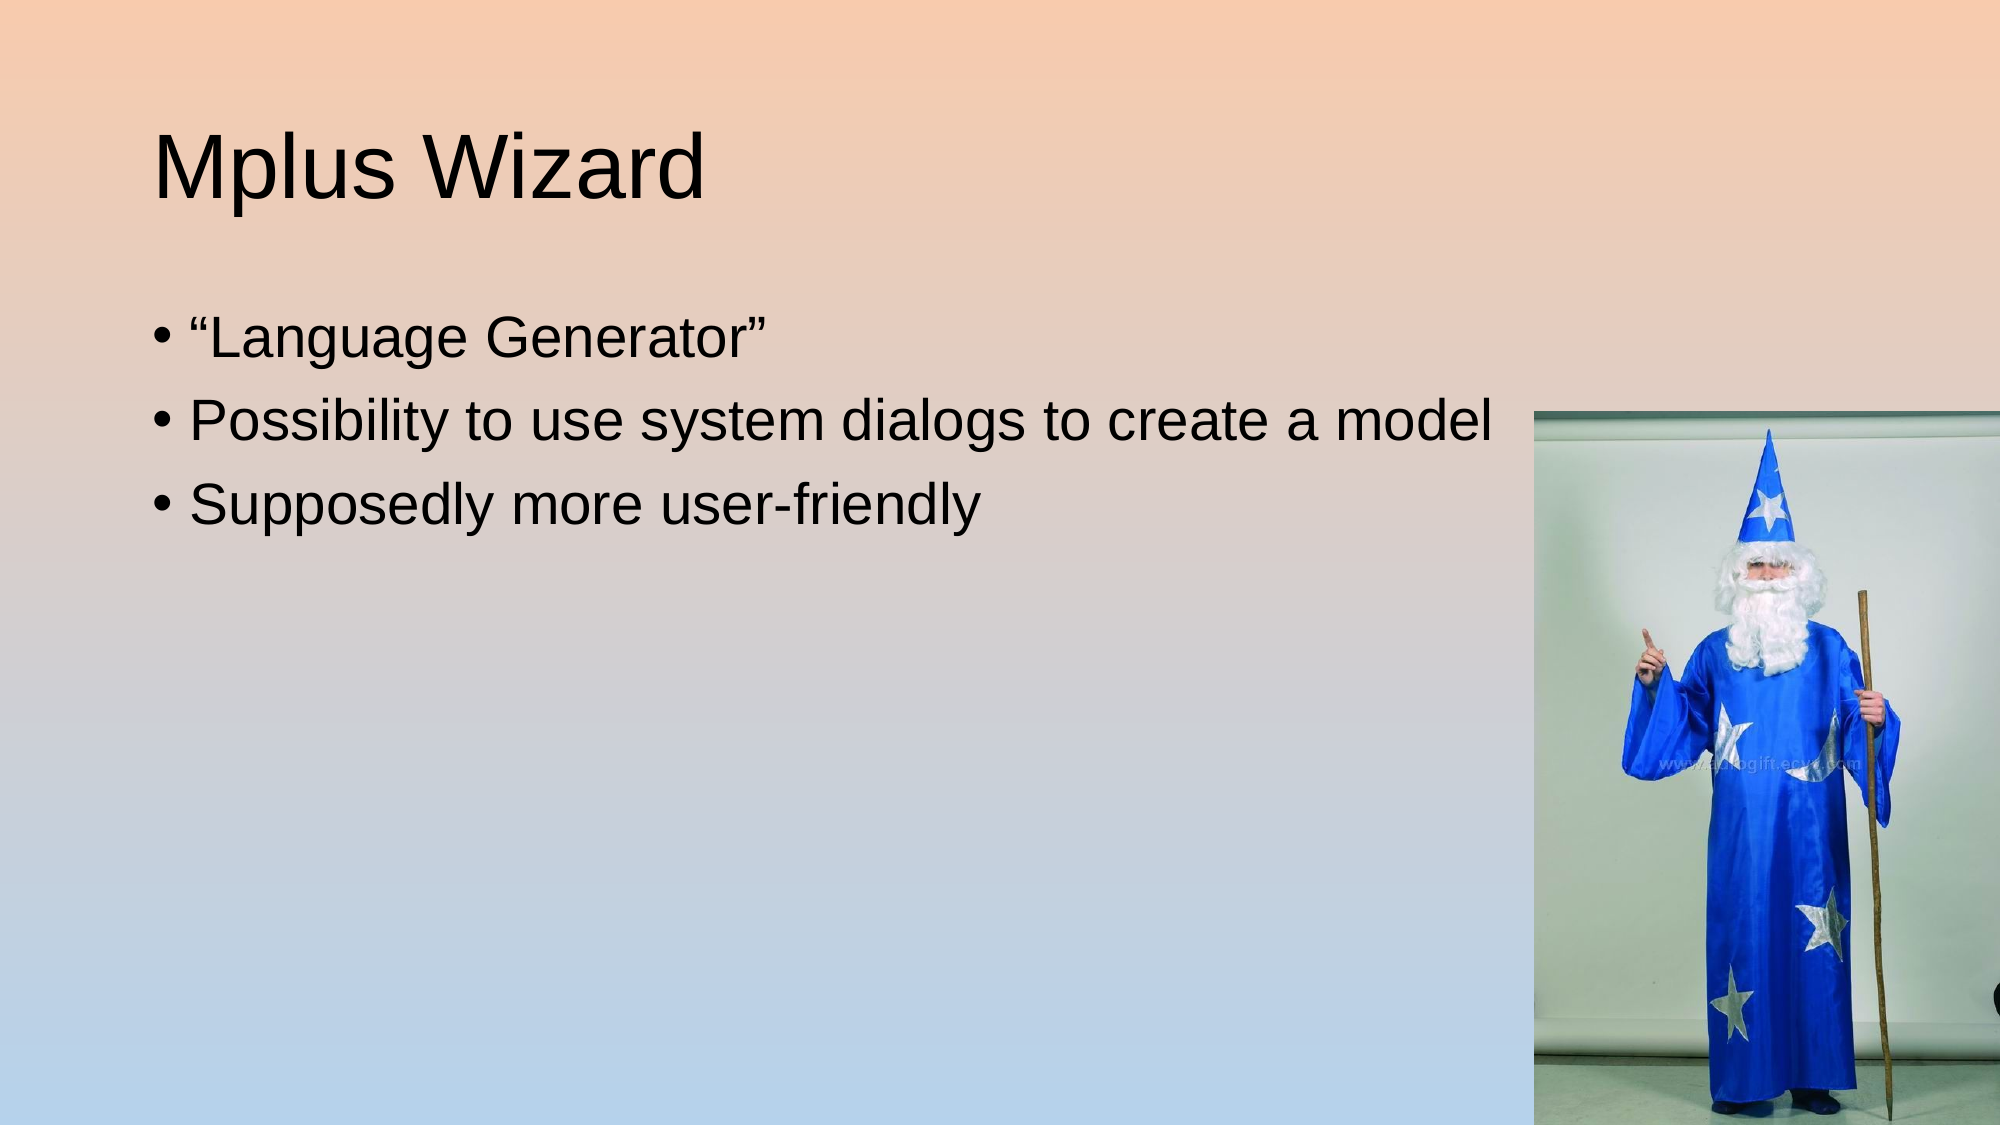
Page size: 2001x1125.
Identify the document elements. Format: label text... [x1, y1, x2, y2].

title Mplus Wizard [137, 59, 1863, 278]
text_box “Language Generator” Possibility to use system dialogs to create a model Supposedly more user-friendly [137, 299, 1863, 1014]
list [1534, 411, 2000, 1125]
